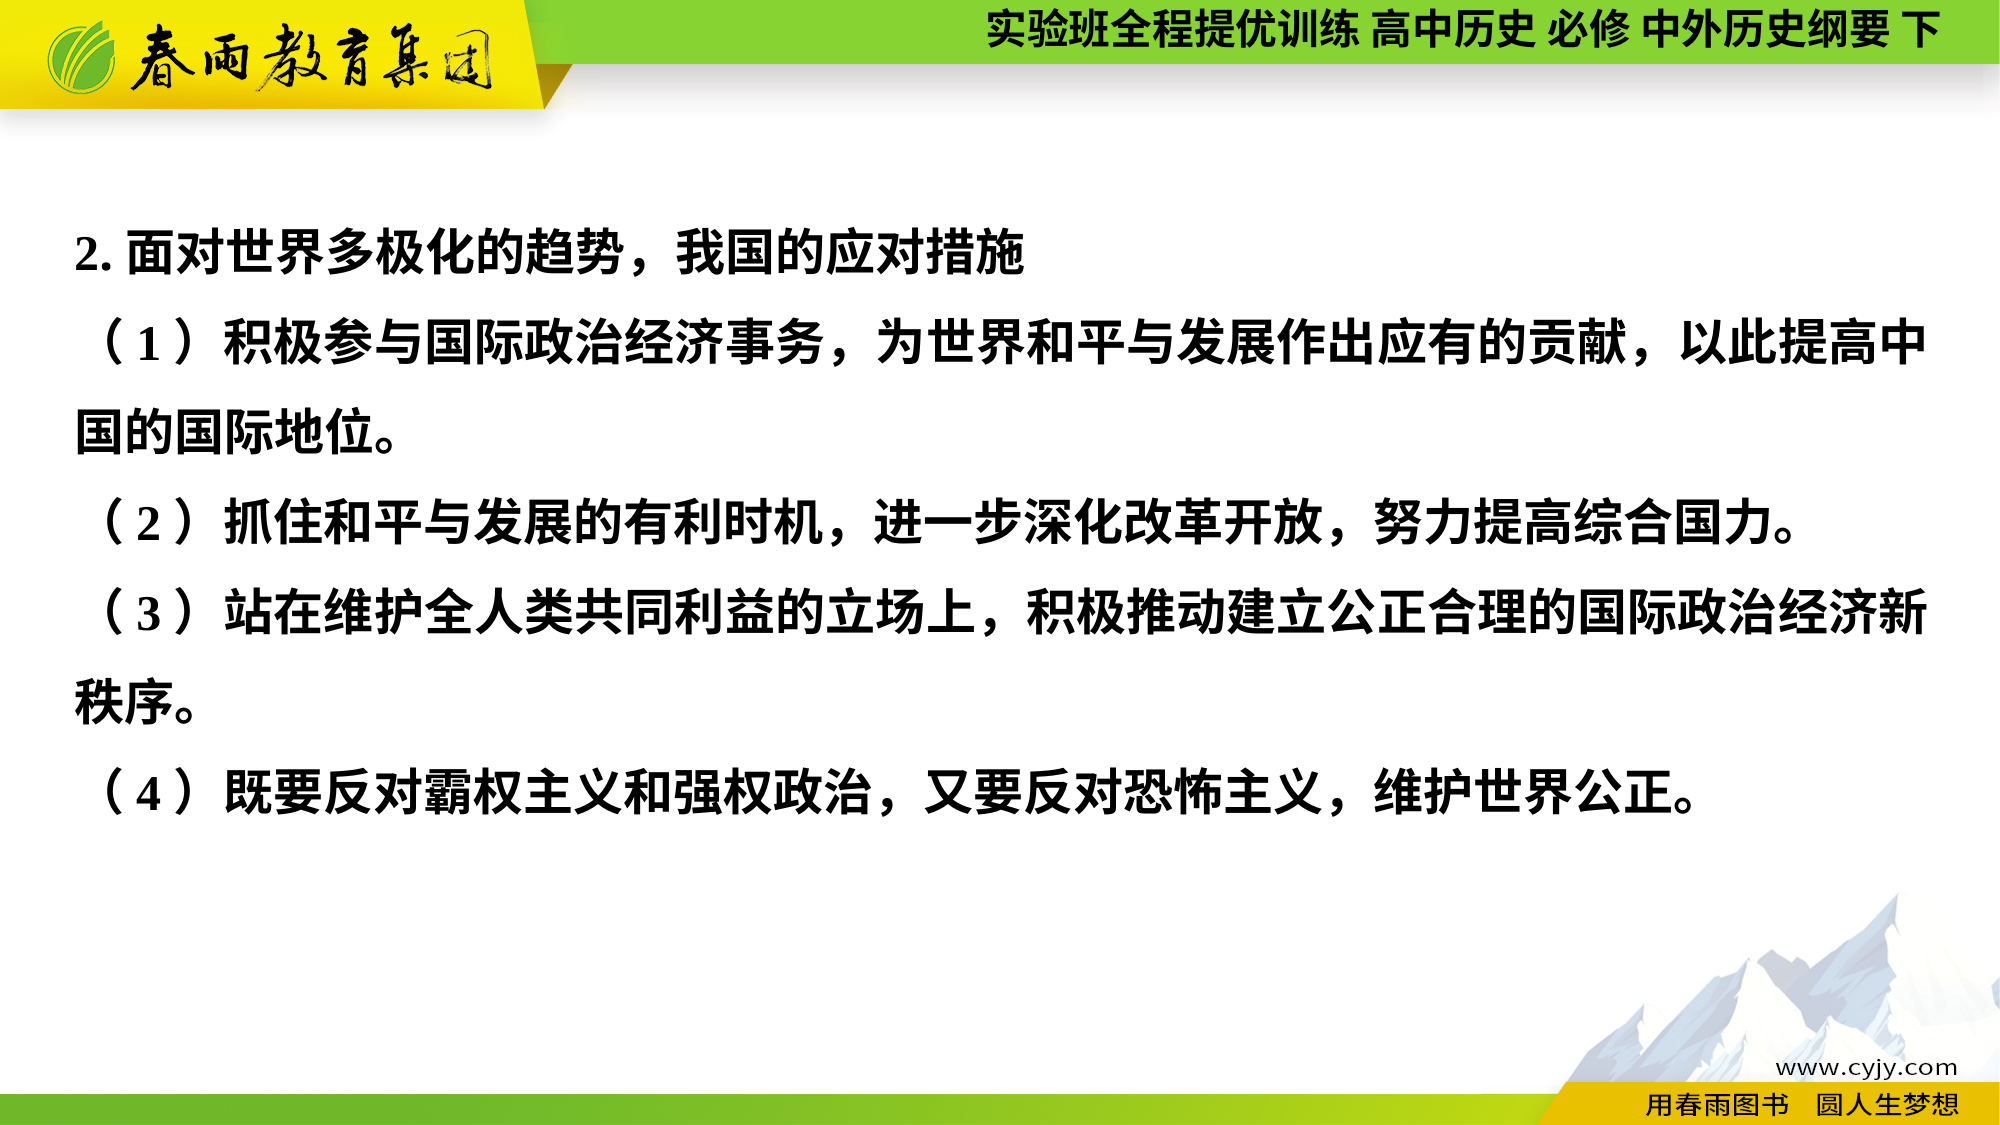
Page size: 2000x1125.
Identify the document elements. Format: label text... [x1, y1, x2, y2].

picture [0, 0, 2000, 1125]
list 2.面对世界多极化的趋势，我国的应对措施 （1）积极参与国际政治经济事务，为世界和平与发展作出应有的贡献，以此提高中国的国际地位。 （2）抓住和平与发展的有利时机，进一步深化改革开放，努力提高综合国力。 （3）站在维护全人类共同利益的立场上，积极推动建立公正合理的国际政治经济新秩序。 （4）既要反对霸权主义和强权政治，又要反对恐怖主义，维护世界公正。 [59, 182, 1944, 823]
